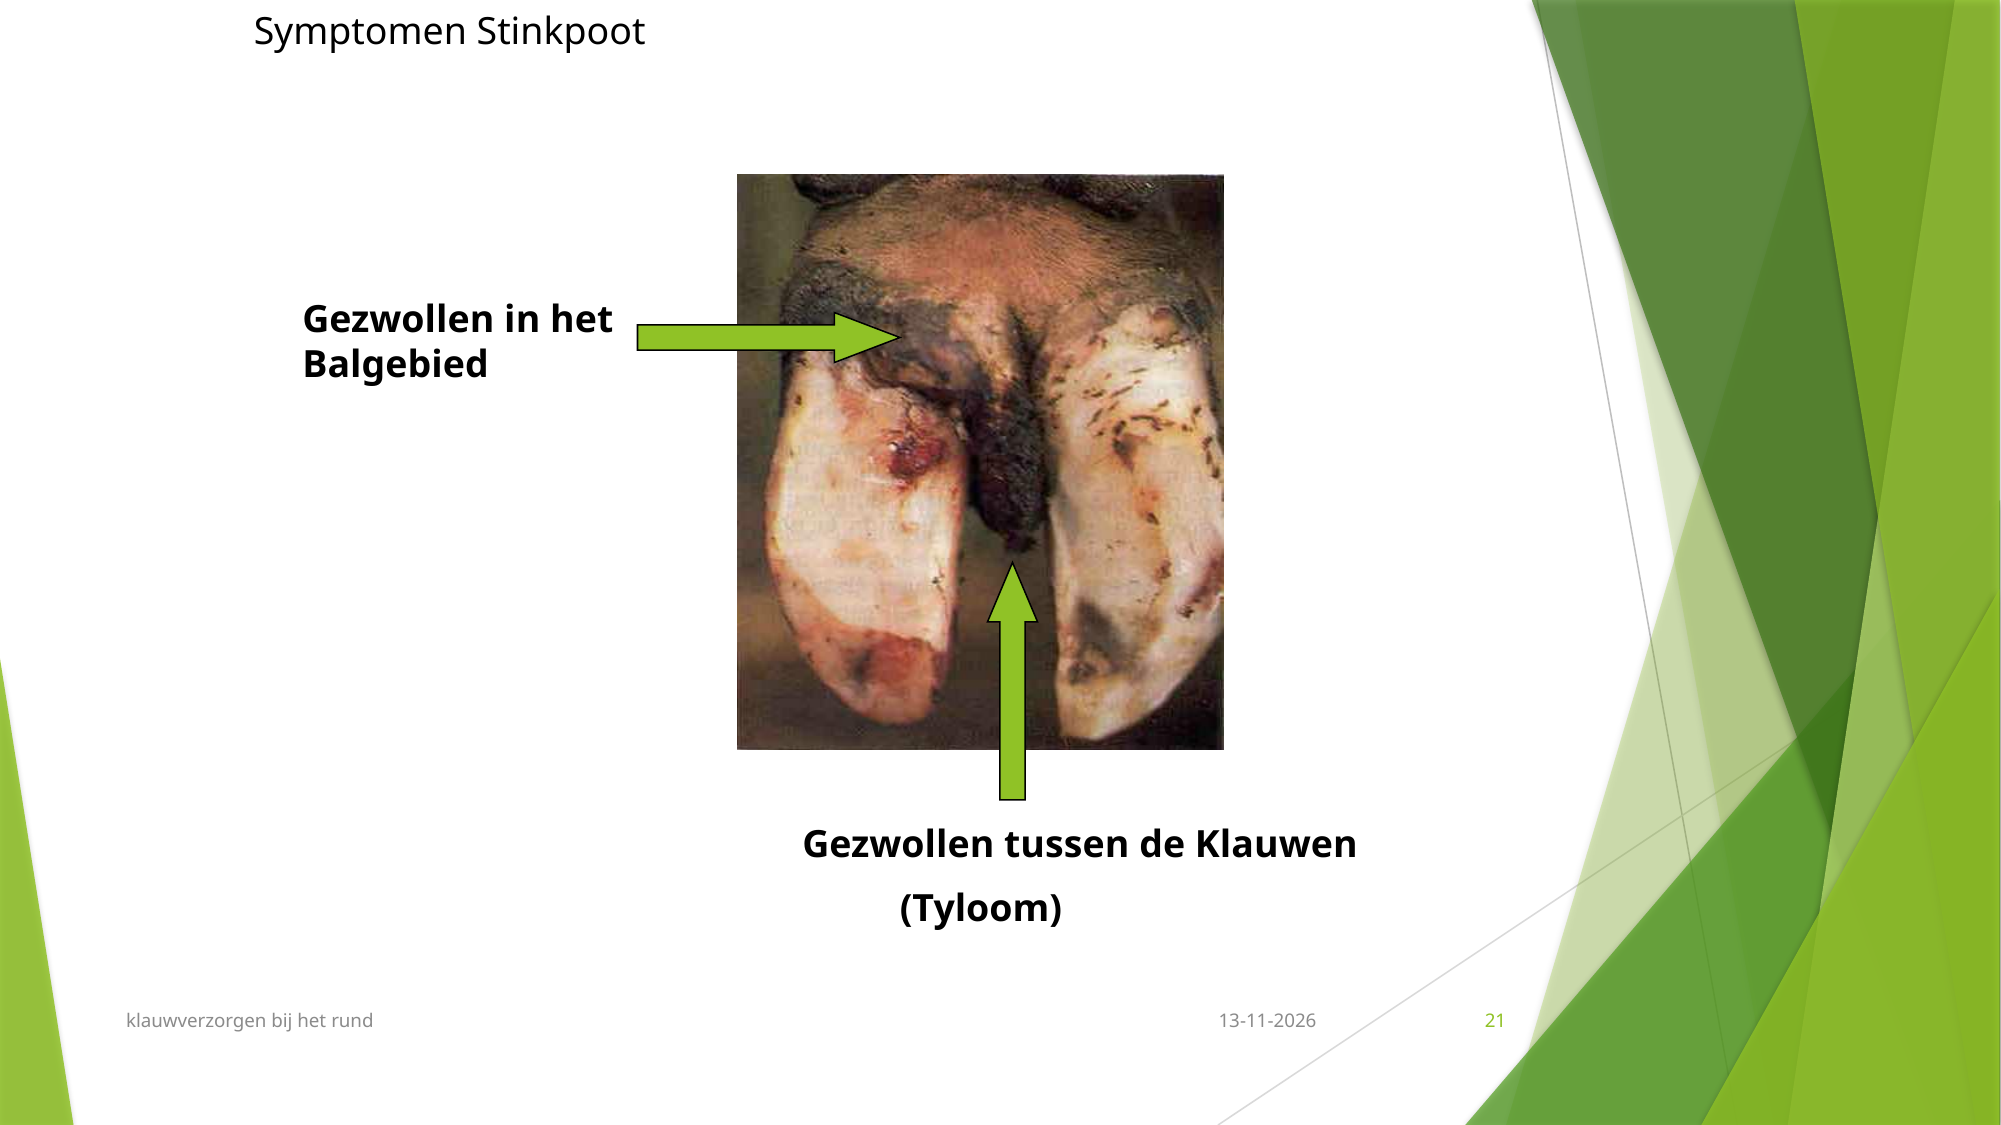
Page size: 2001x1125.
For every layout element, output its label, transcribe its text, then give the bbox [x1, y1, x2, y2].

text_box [636, 174, 1225, 801]
text_box Gezwollen in het Balgebied [287, 287, 632, 393]
text_box Gezwollen tussen de Klauwen (Tyloom) [787, 812, 1650, 936]
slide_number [1181, 991, 1332, 1051]
slide_number 21 [1409, 991, 1522, 1051]
footer klauwverzorgen bij het rund [111, 991, 1145, 1051]
text_box Symptomen Stinkpoot [238, 0, 661, 60]
